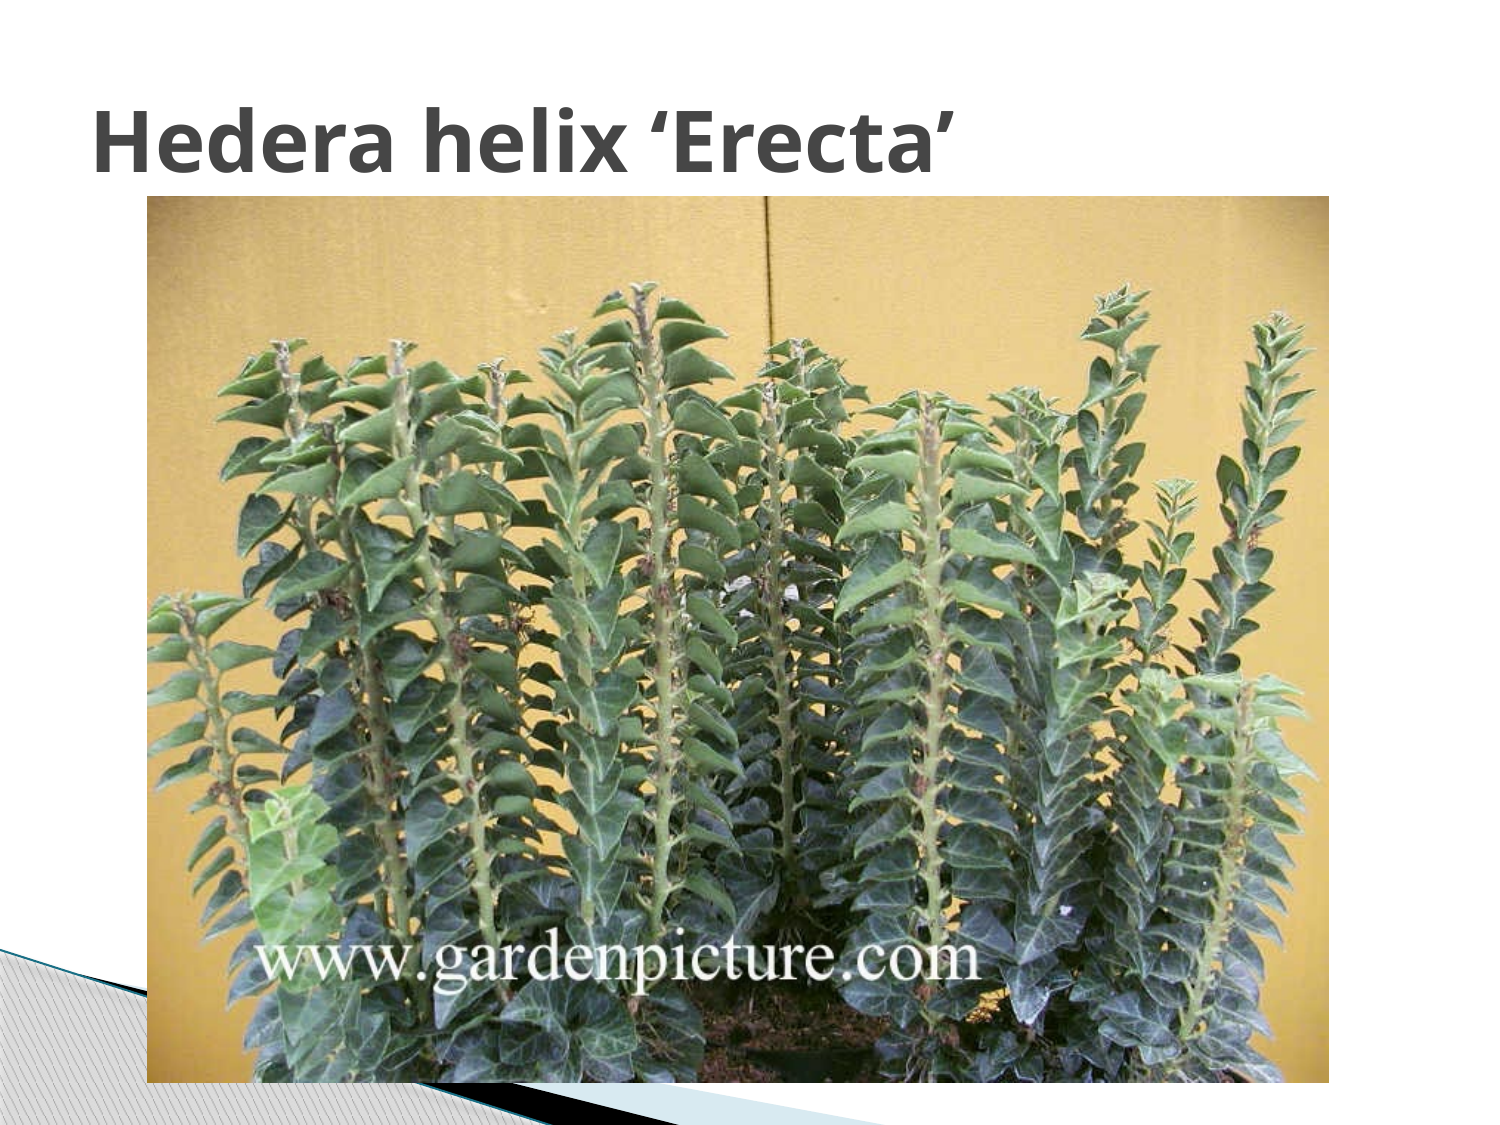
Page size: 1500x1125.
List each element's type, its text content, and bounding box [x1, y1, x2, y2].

picture [147, 195, 1329, 1083]
title Hedera helix ‘Erecta’ [75, 45, 1425, 233]
